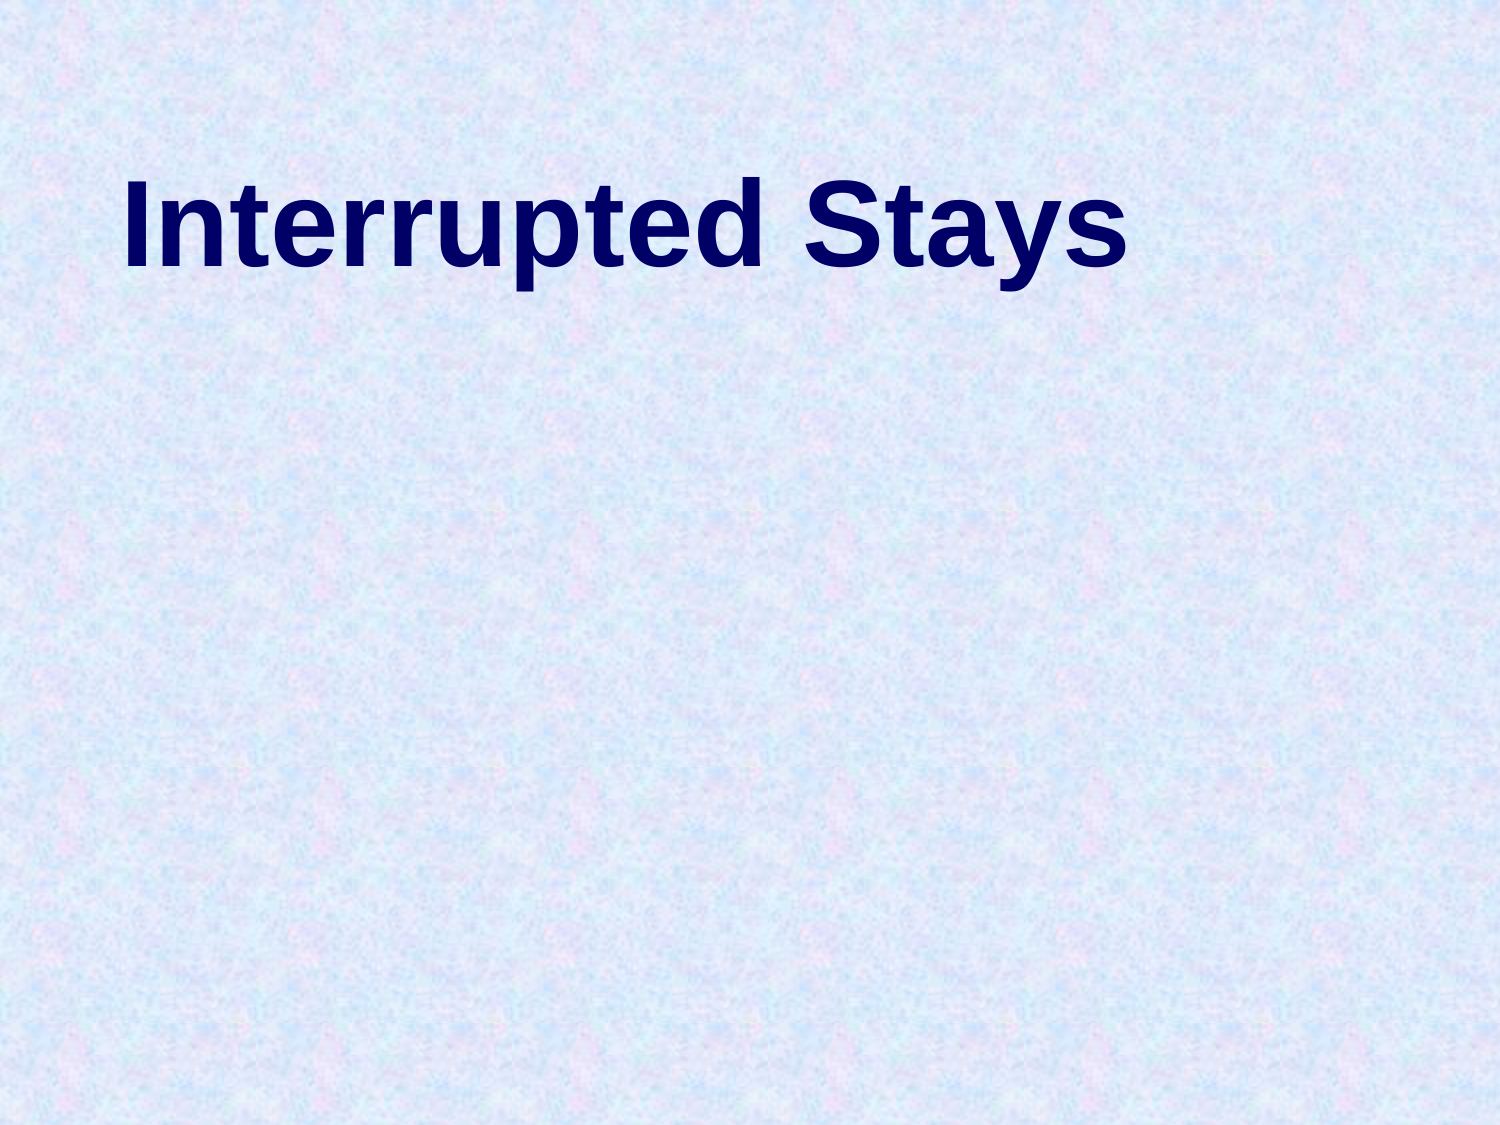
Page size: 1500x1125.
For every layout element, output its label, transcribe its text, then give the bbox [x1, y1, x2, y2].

title Interrupted Stays [105, 135, 1381, 323]
